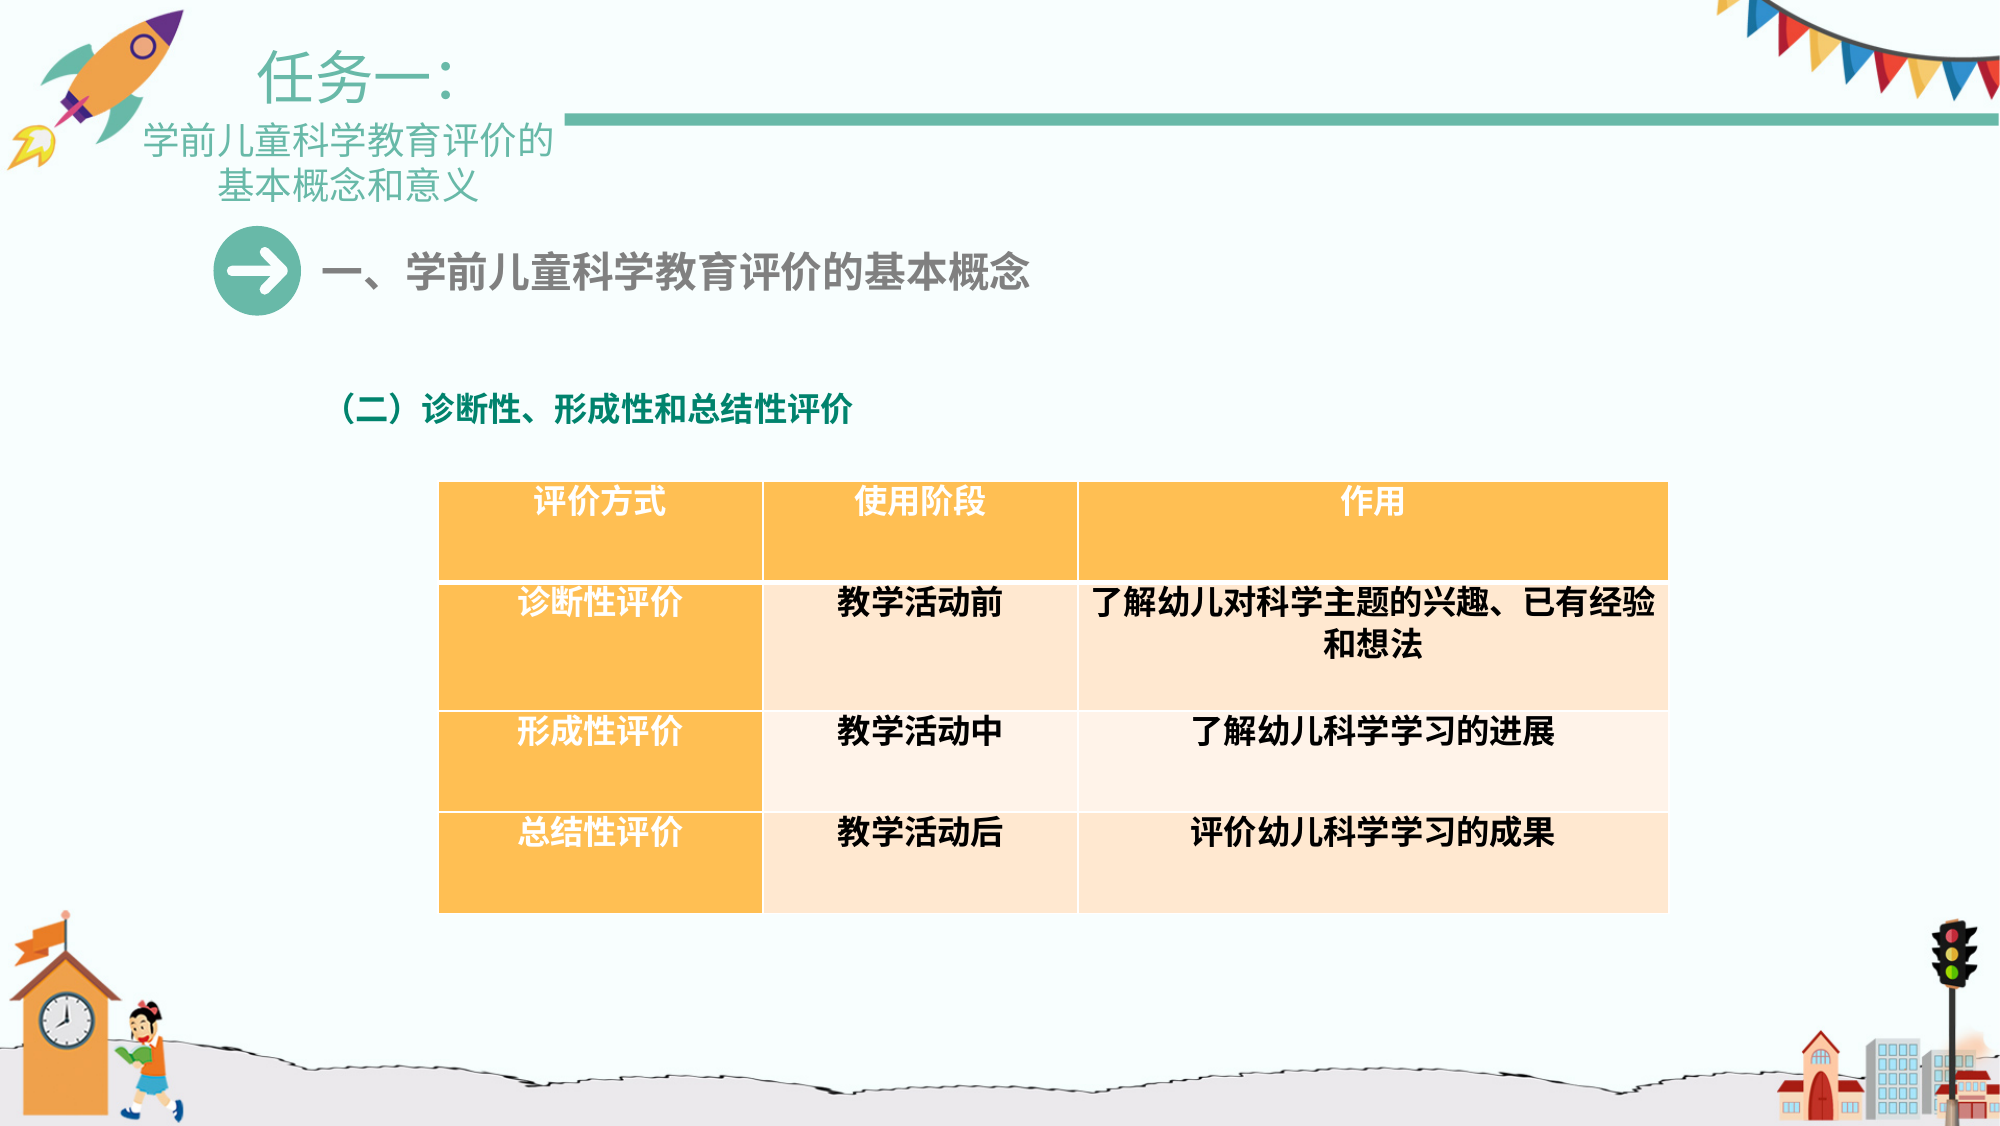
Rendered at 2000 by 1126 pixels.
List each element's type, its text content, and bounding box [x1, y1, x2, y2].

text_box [91, 40, 1999, 208]
table_cell 形成性评价 [439, 712, 762, 811]
table_cell 了解幼儿科学学习的进展 [1079, 712, 1668, 811]
picture [0, 0, 2000, 1126]
table_cell 教学活动后 [764, 813, 1077, 913]
table_header 使用阶段 [764, 482, 1077, 580]
table_cell 了解幼儿对科学主题的兴趣、已有经验和想法 [1079, 585, 1668, 710]
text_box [213, 225, 1751, 438]
table_cell 总结性评价 [439, 813, 762, 913]
table_cell 教学活动中 [764, 712, 1077, 811]
table_cell 教学活动前 [764, 585, 1077, 710]
table_cell 评价幼儿科学学习的成果 [1079, 813, 1668, 913]
table_header 作用 [1079, 482, 1668, 580]
table_header 评价方式 [439, 482, 762, 580]
table_cell 诊断性评价 [439, 585, 762, 710]
